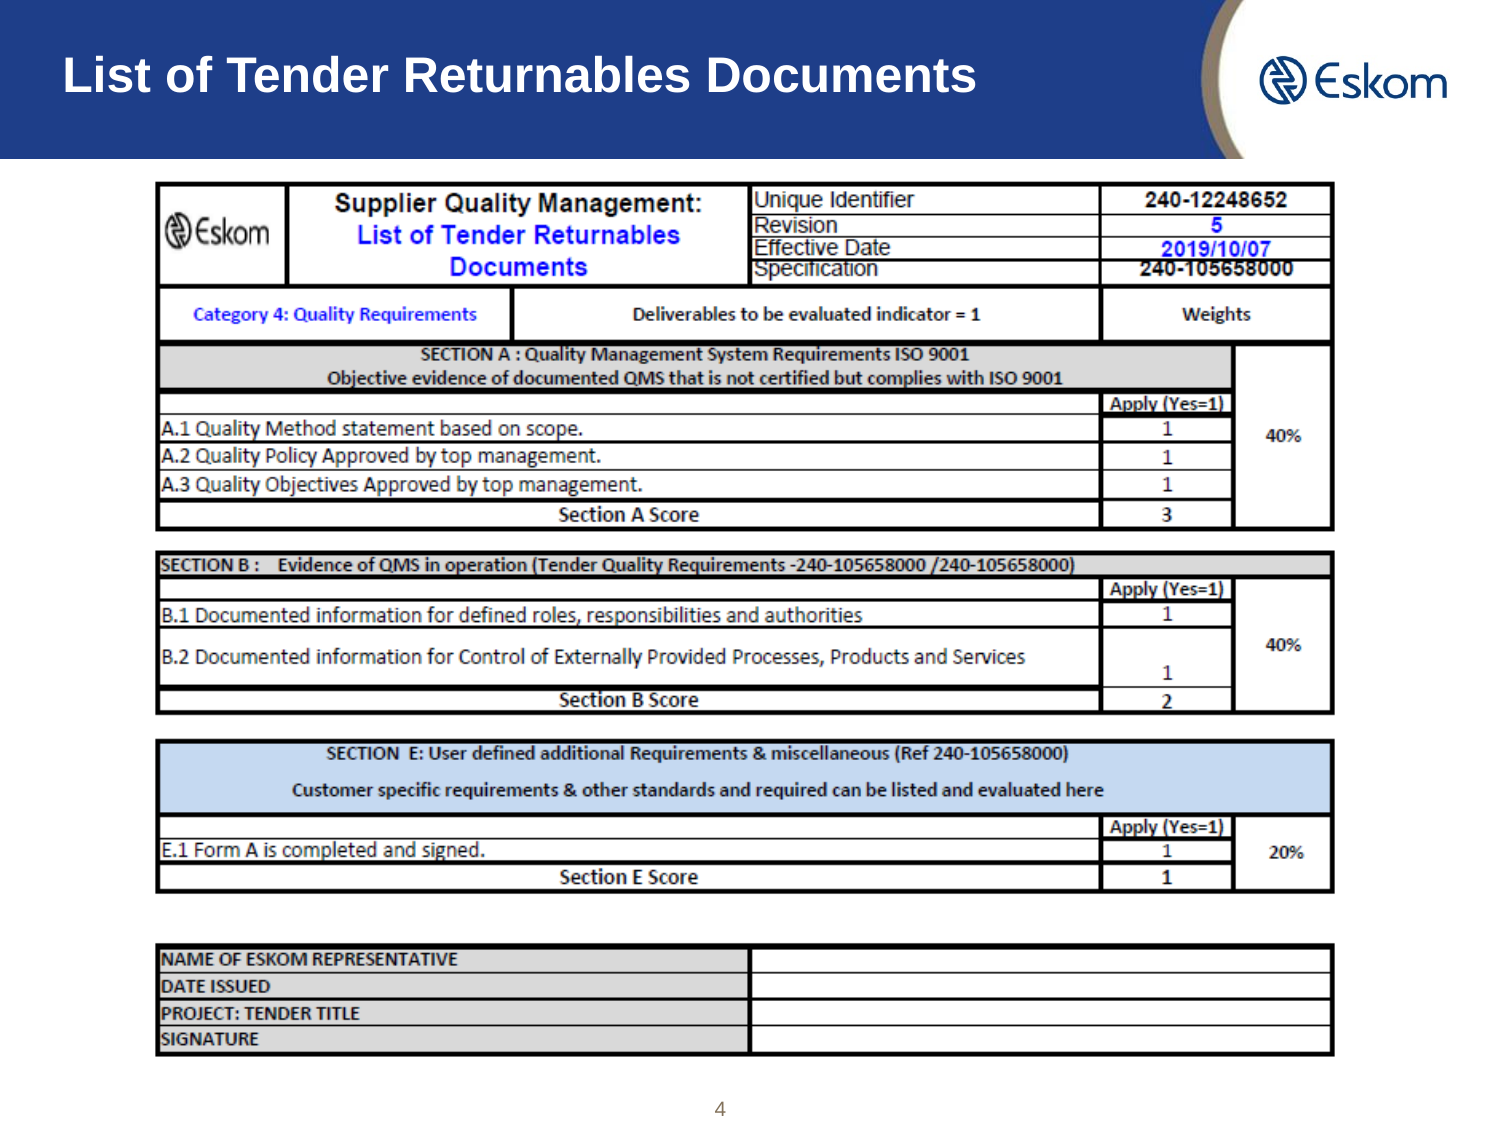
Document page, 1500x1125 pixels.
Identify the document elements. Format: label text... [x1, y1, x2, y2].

slide_number 4 [643, 1093, 798, 1125]
title List of Tender Returnables Documents [47, 23, 1205, 130]
picture [111, 165, 1365, 1085]
picture [0, 0, 1246, 159]
picture [1257, 55, 1450, 105]
